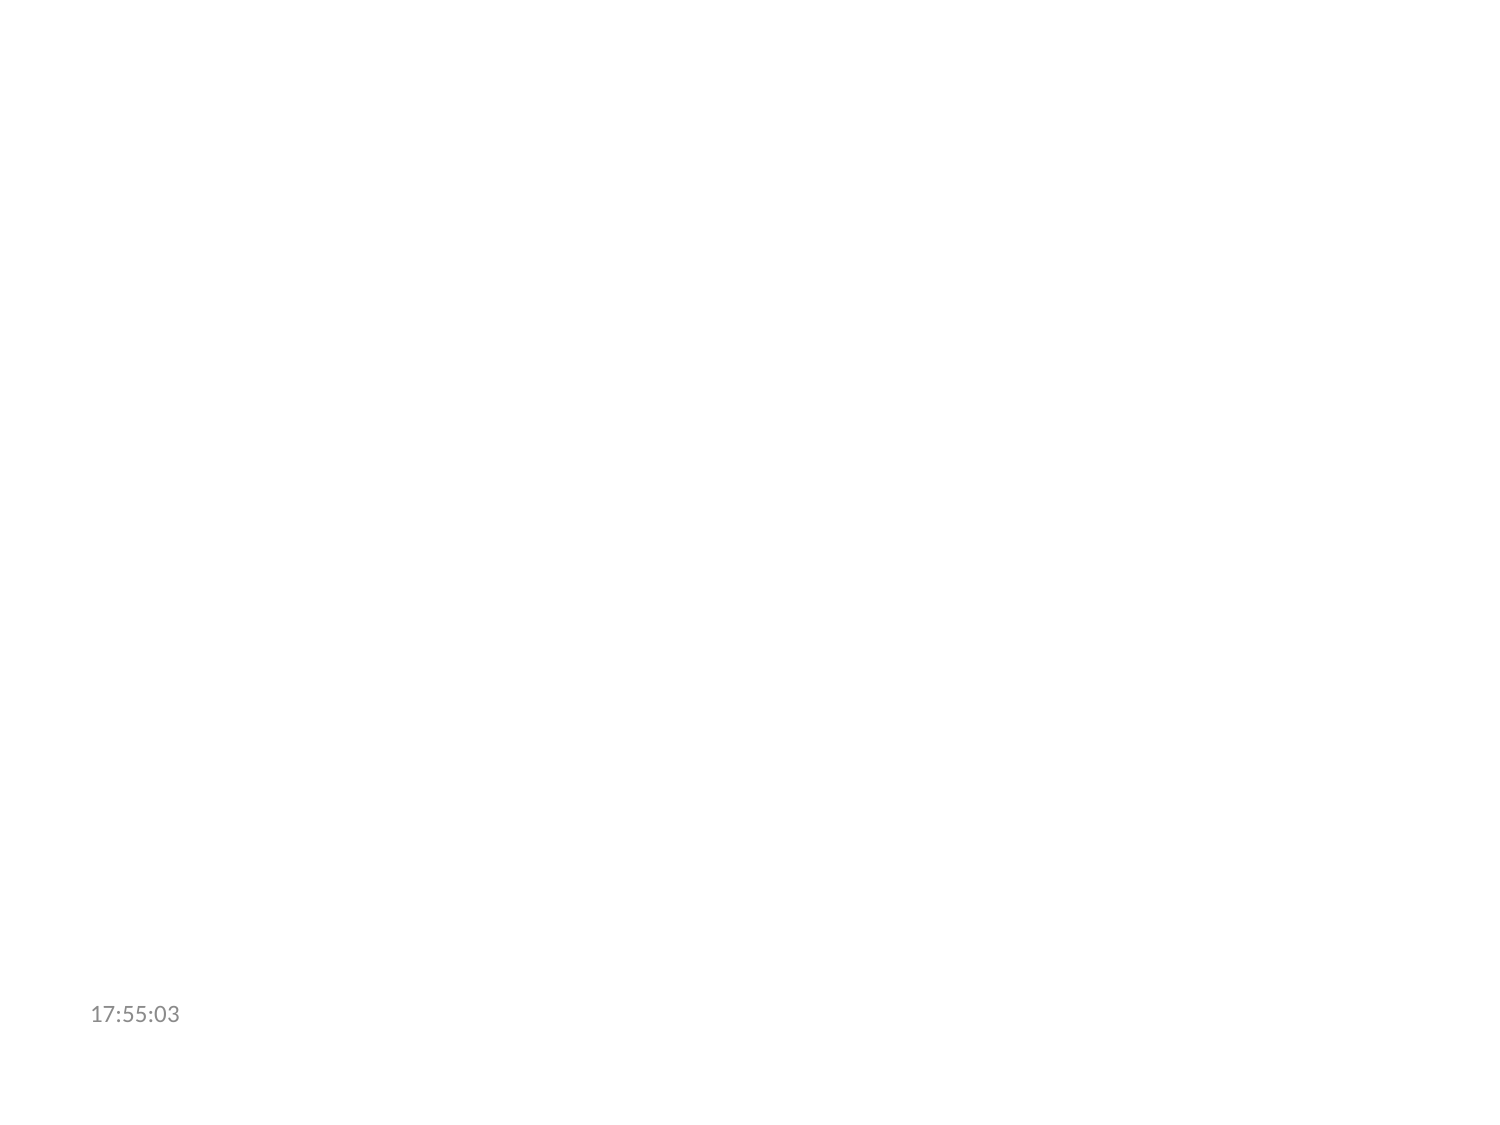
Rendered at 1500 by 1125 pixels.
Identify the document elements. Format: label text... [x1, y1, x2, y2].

text_box 15:35:09 [75, 982, 425, 1043]
